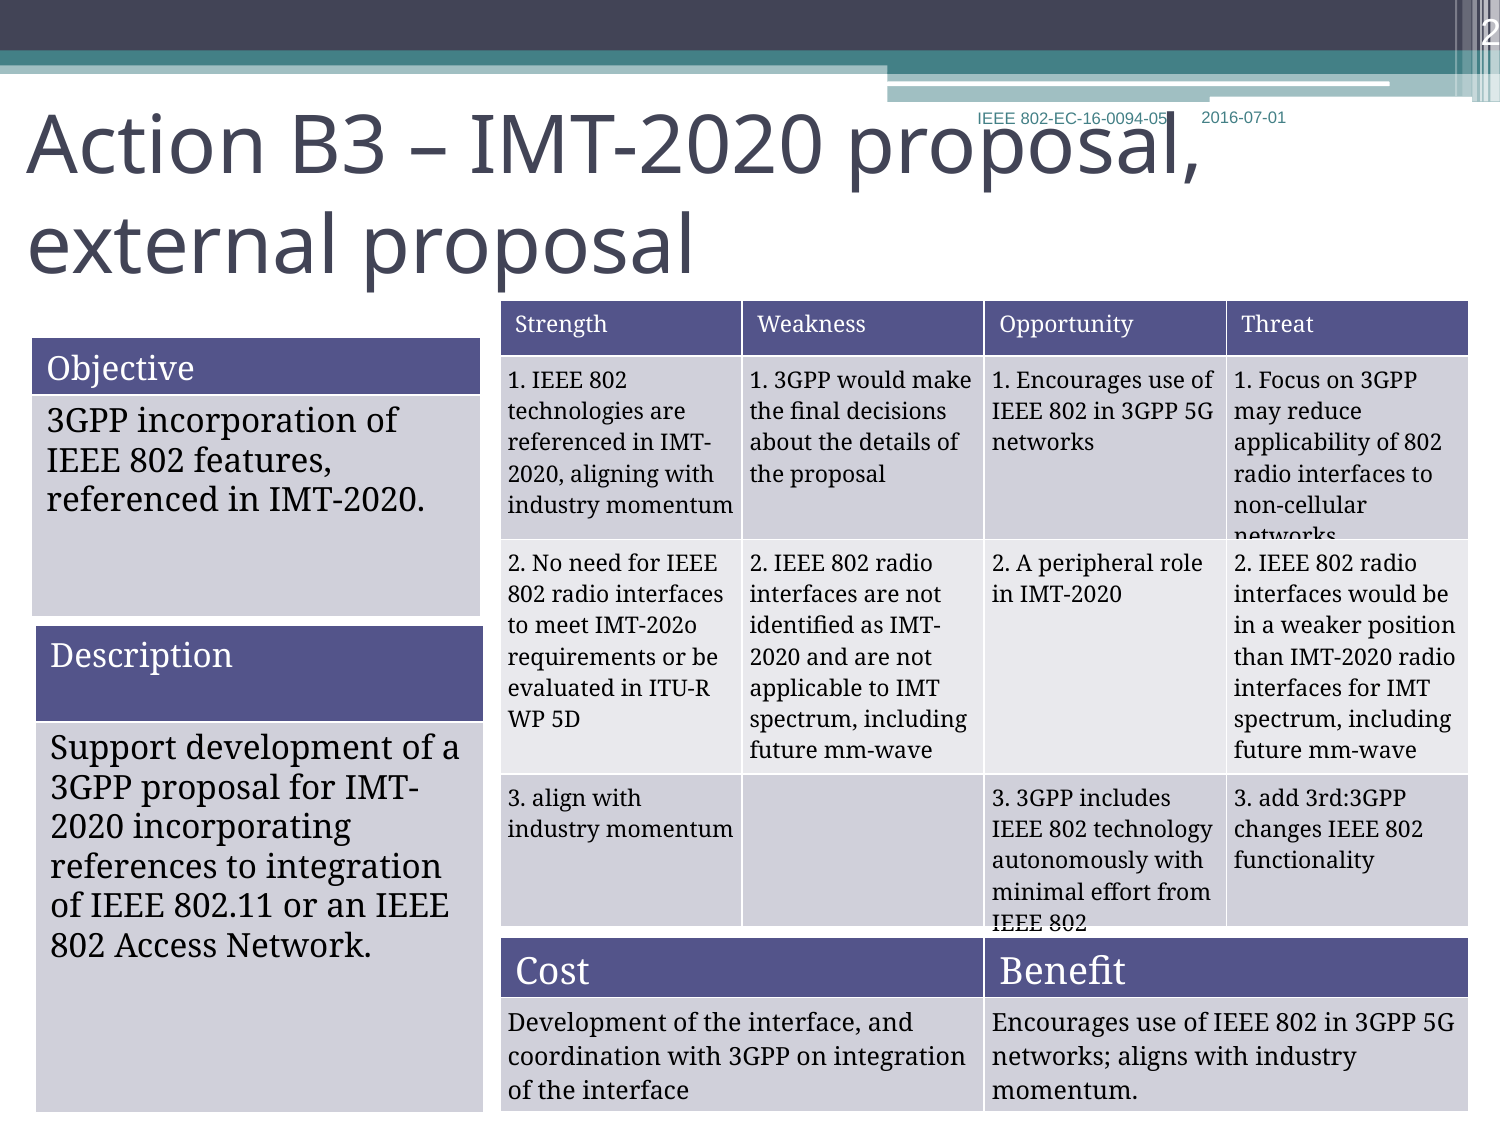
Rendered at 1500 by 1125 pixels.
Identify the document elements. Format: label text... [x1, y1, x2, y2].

table_header Objective [32, 338, 480, 394]
table_cell 1. 3GPP would make the final decisions about the details of the proposal [743, 357, 983, 539]
table_cell Development of the interface, and coordination with 3GPP on integration of the interface [501, 998, 983, 1111]
table_header Threat [1227, 301, 1468, 355]
table_cell 3GPP incorporation of IEEE 802 features, referenced in IMT-2020. [32, 396, 480, 616]
table_cell 1. Encourages use of IEEE 802 in 3GPP 5G networks [985, 357, 1226, 539]
table_cell 3. add 3rd:3GPP changes IEEE 802 functionality [1227, 775, 1468, 926]
table_header Cost [501, 938, 983, 997]
table_header Weakness [743, 301, 983, 355]
table_header Strength [501, 301, 741, 355]
table_cell 2. IEEE 802 radio interfaces are not identified as IMT-2020 and are not applicable to IMT spectrum, including future mm-wave IMT spectrum [743, 540, 983, 773]
table_header Description [36, 626, 483, 721]
table_cell 1. Focus on 3GPP may reduce applicability of 802 radio interfaces to non-cellular networks [1227, 357, 1468, 539]
table_header Benefit [985, 938, 1468, 997]
text_box 22 [1343, 0, 1500, 61]
table_cell 2. IEEE 802 radio interfaces would be in a weaker position than IMT-2020 radio interfaces for IMT spectrum, including future mm-wave IMT spectrum [1227, 540, 1468, 773]
table_cell 2. No need for IEEE 802 radio interfaces to meet IMT-202o requirements or be evaluated in ITU-R WP 5D [501, 540, 741, 773]
table_cell 2. A peripheral role in IMT-2020 [985, 540, 1226, 773]
table_cell Encourages use of IEEE 802 in 3GPP 5G networks; aligns with industry momentum. [985, 998, 1468, 1111]
table_cell 3. 3GPP includes IEEE 802 technology autonomously with minimal effort from IEEE 802 [985, 775, 1226, 926]
table_header Opportunity [985, 301, 1226, 355]
table_cell 1. IEEE 802 technologies are referenced in IMT-2020, aligning with industry momentum [501, 357, 741, 539]
table_cell Support development of a 3GPP proposal for IMT-2020 incorporating references to integration of IEEE 802.11 or an IEEE 802 Access Network. [36, 723, 483, 1112]
table_cell 3. align with industry momentum [501, 775, 741, 926]
table_cell [743, 775, 983, 926]
text_box Action B3 – IMT-2020 proposal, external proposal [26, 89, 1204, 290]
